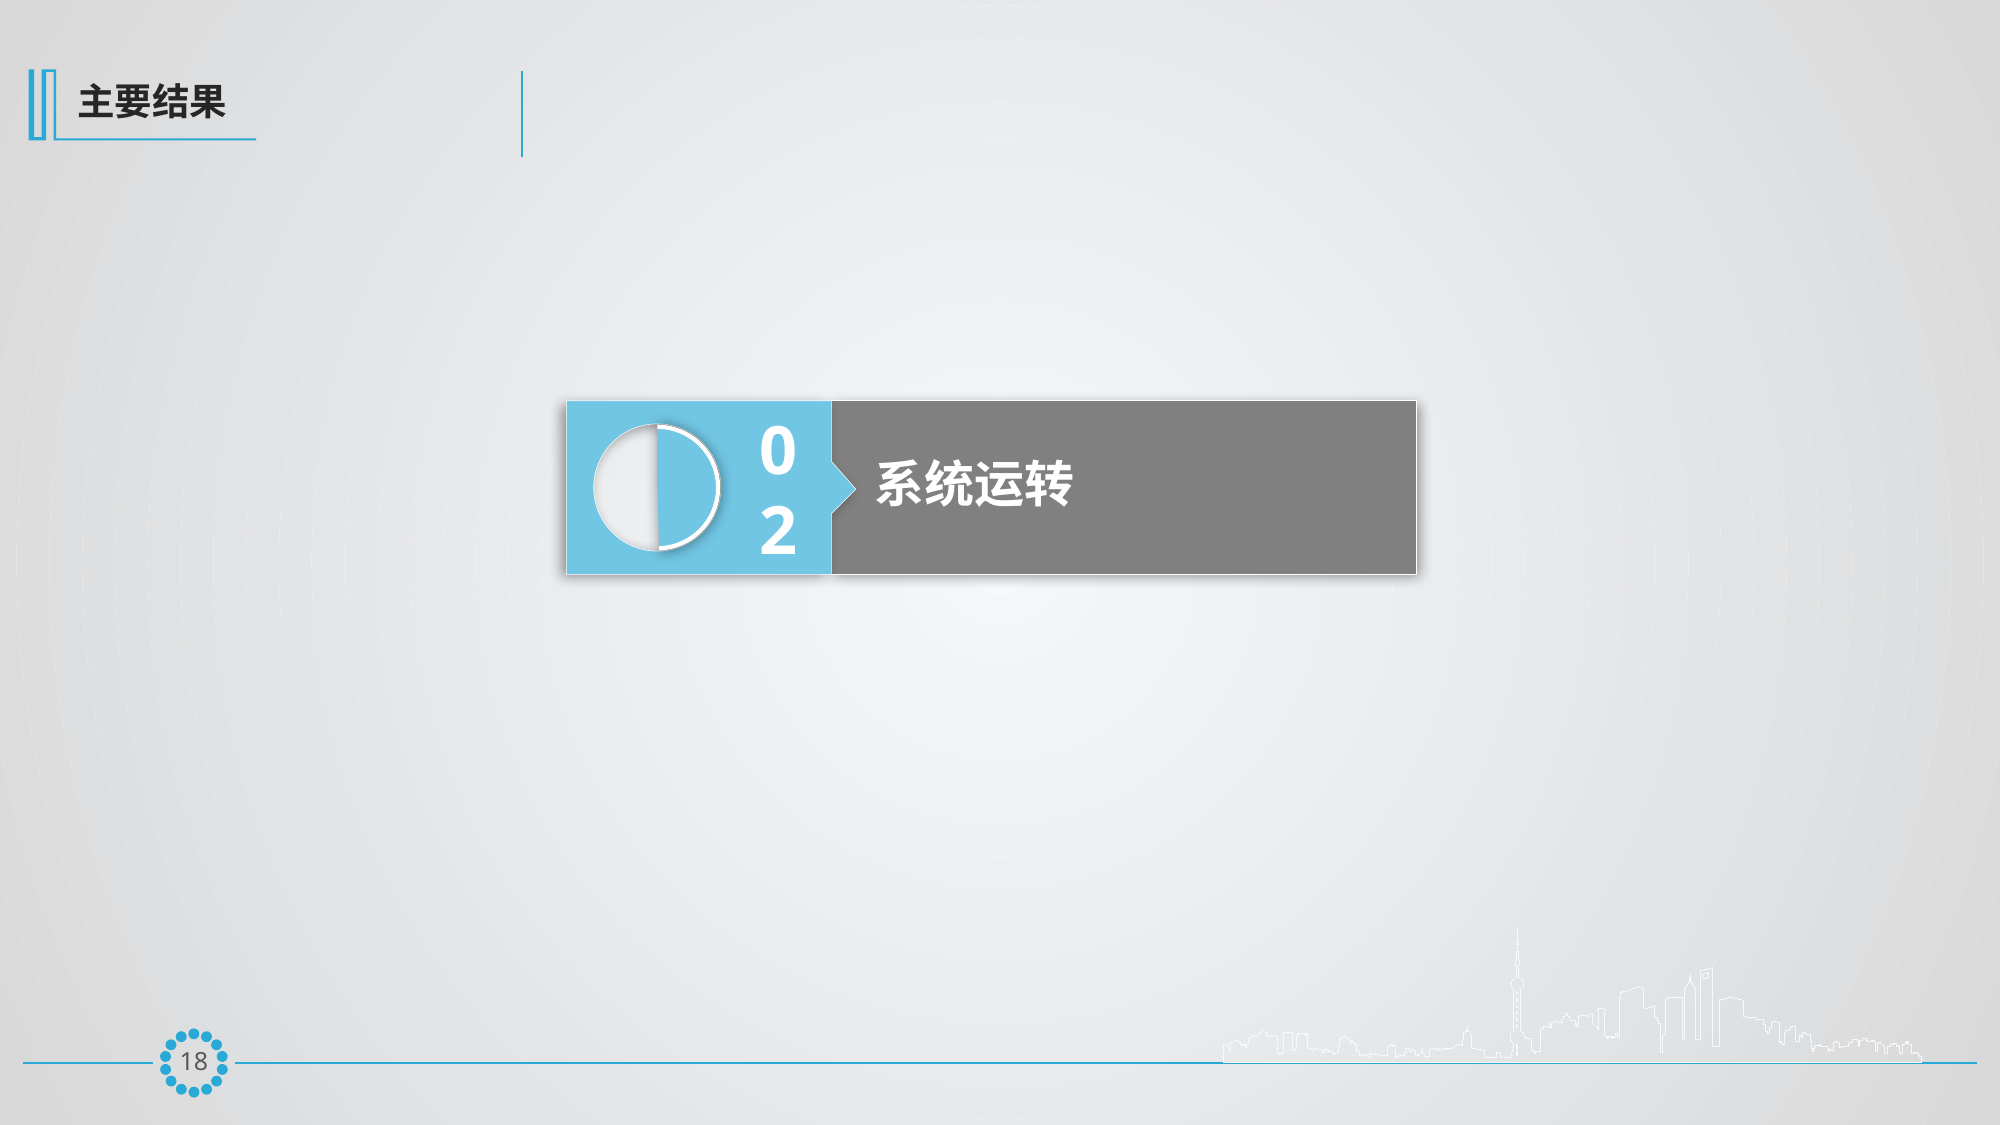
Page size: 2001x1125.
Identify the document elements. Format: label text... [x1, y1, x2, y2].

slide_number 17 [169, 1039, 218, 1086]
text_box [565, 400, 1417, 575]
text_box 主要结果 [62, 70, 252, 130]
